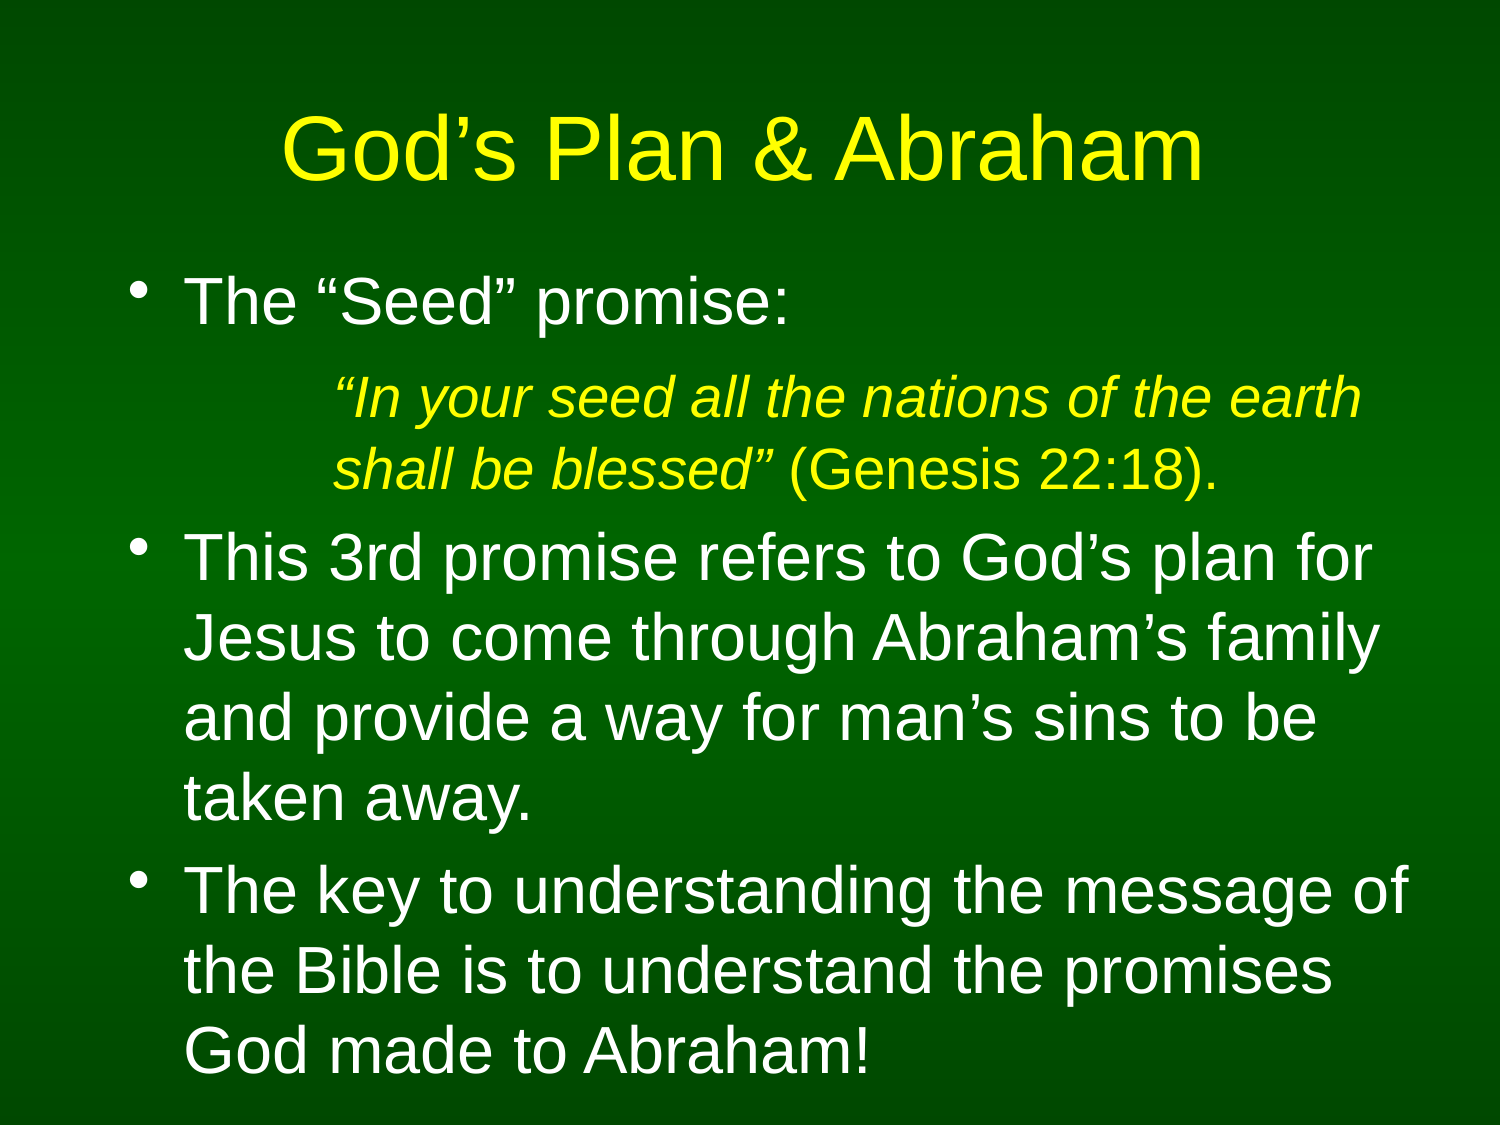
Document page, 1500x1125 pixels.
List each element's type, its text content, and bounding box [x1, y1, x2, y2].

list The “Seed” promise: “In your seed all the nations of the earth shall be blessed” (Genesis 22:18). This 3rd promise refers to God’s plan for Jesus to come through Abraham’s family and provide a way for man’s sins to be taken away. The key to understanding the message of the Bible is to understand the promises God made to Abraham! [112, 249, 1450, 1088]
title God’s Plan & Abraham [50, 50, 1438, 238]
